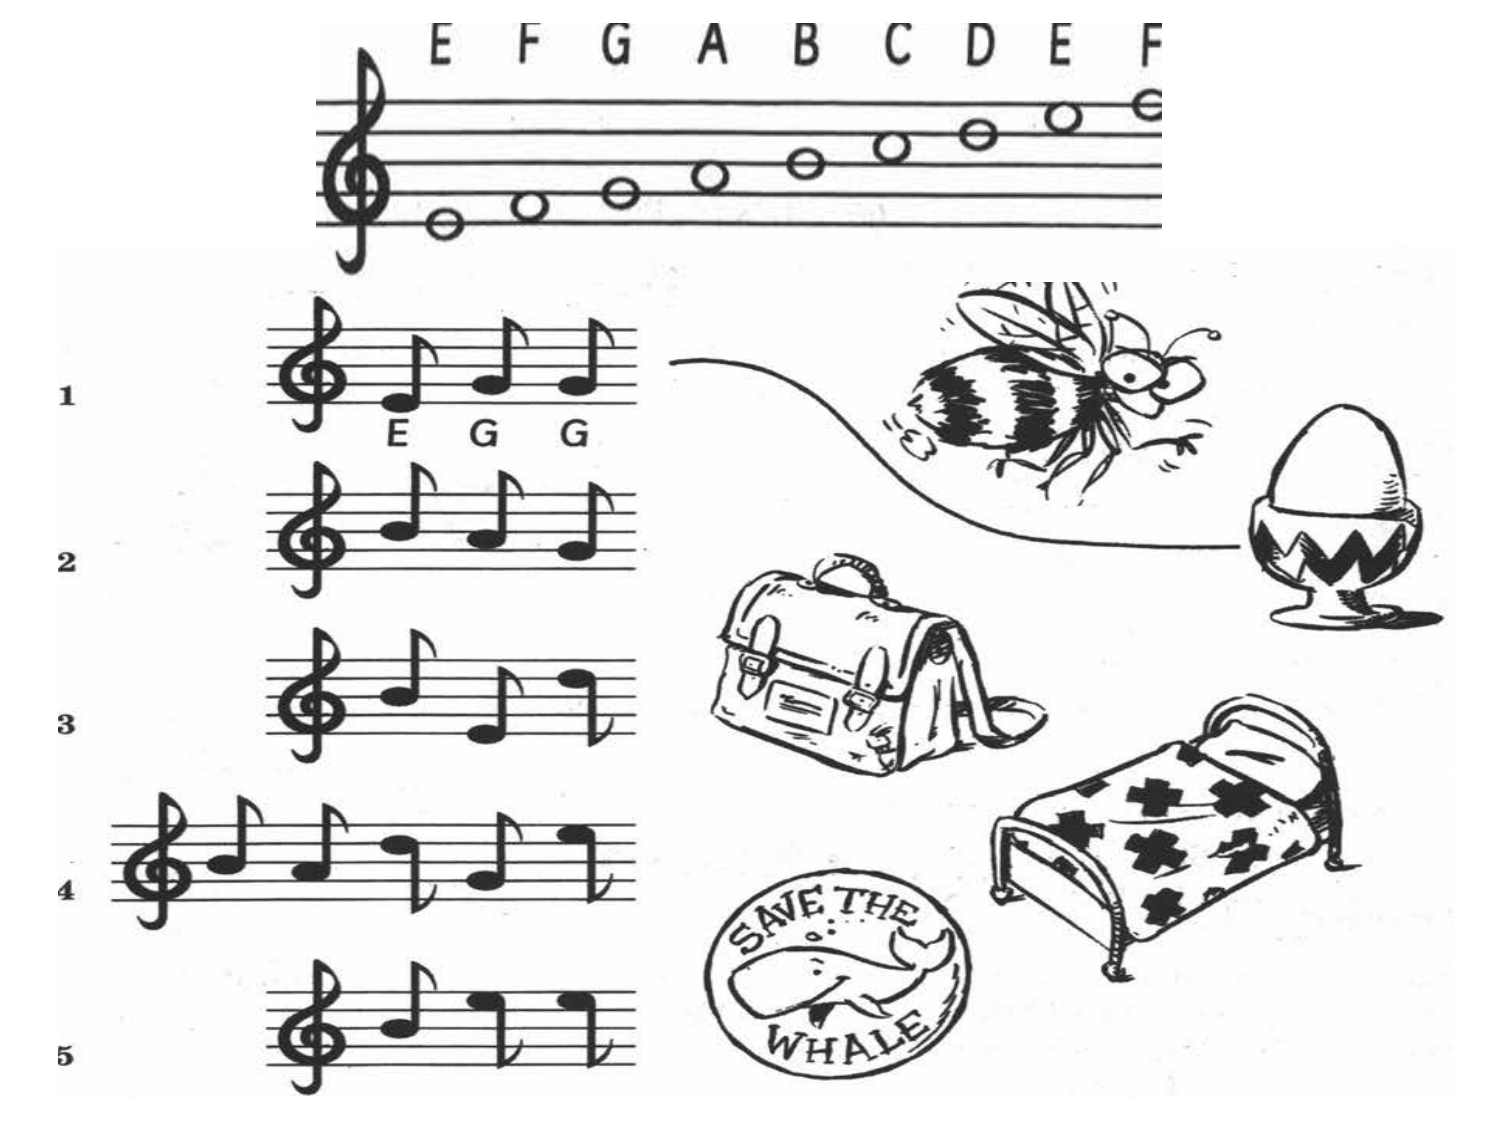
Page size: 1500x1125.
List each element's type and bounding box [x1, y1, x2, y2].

picture [58, 23, 1454, 1098]
